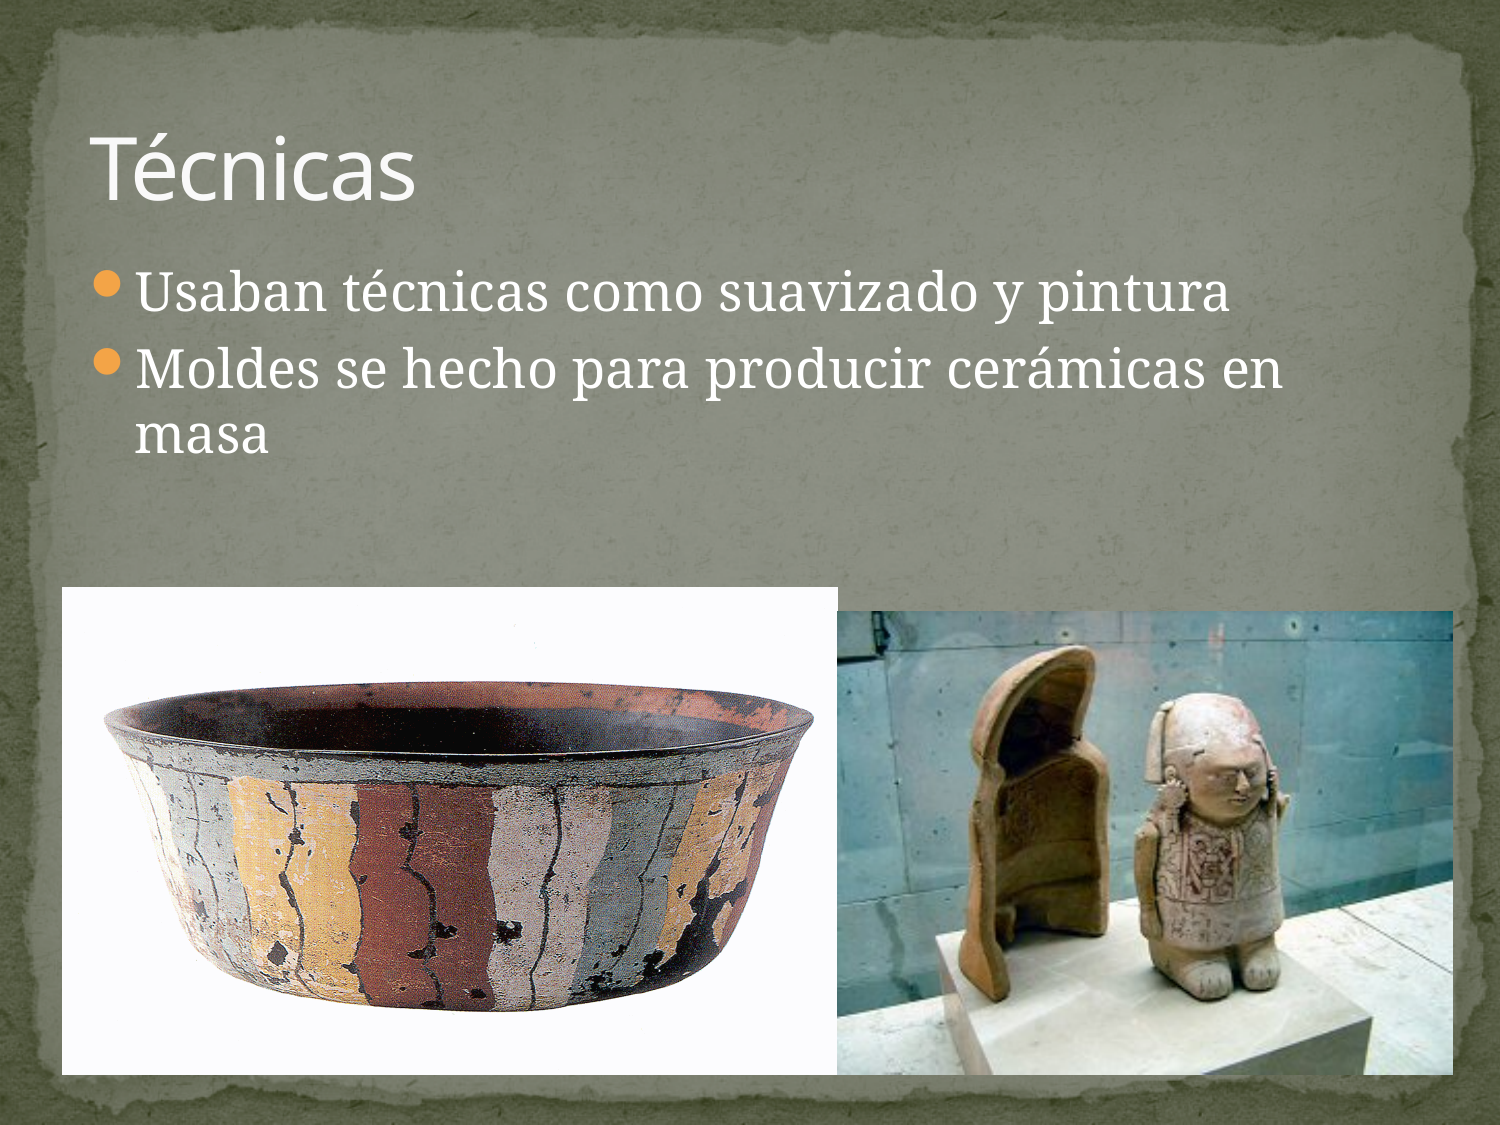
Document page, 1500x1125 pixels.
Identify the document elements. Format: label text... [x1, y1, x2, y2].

list Usaban técnicas como suavizado y pintura Moldes se hecho para producir cerámicas en masa [75, 249, 1425, 602]
title Técnicas [74, 24, 1425, 225]
picture [62, 587, 1453, 1075]
